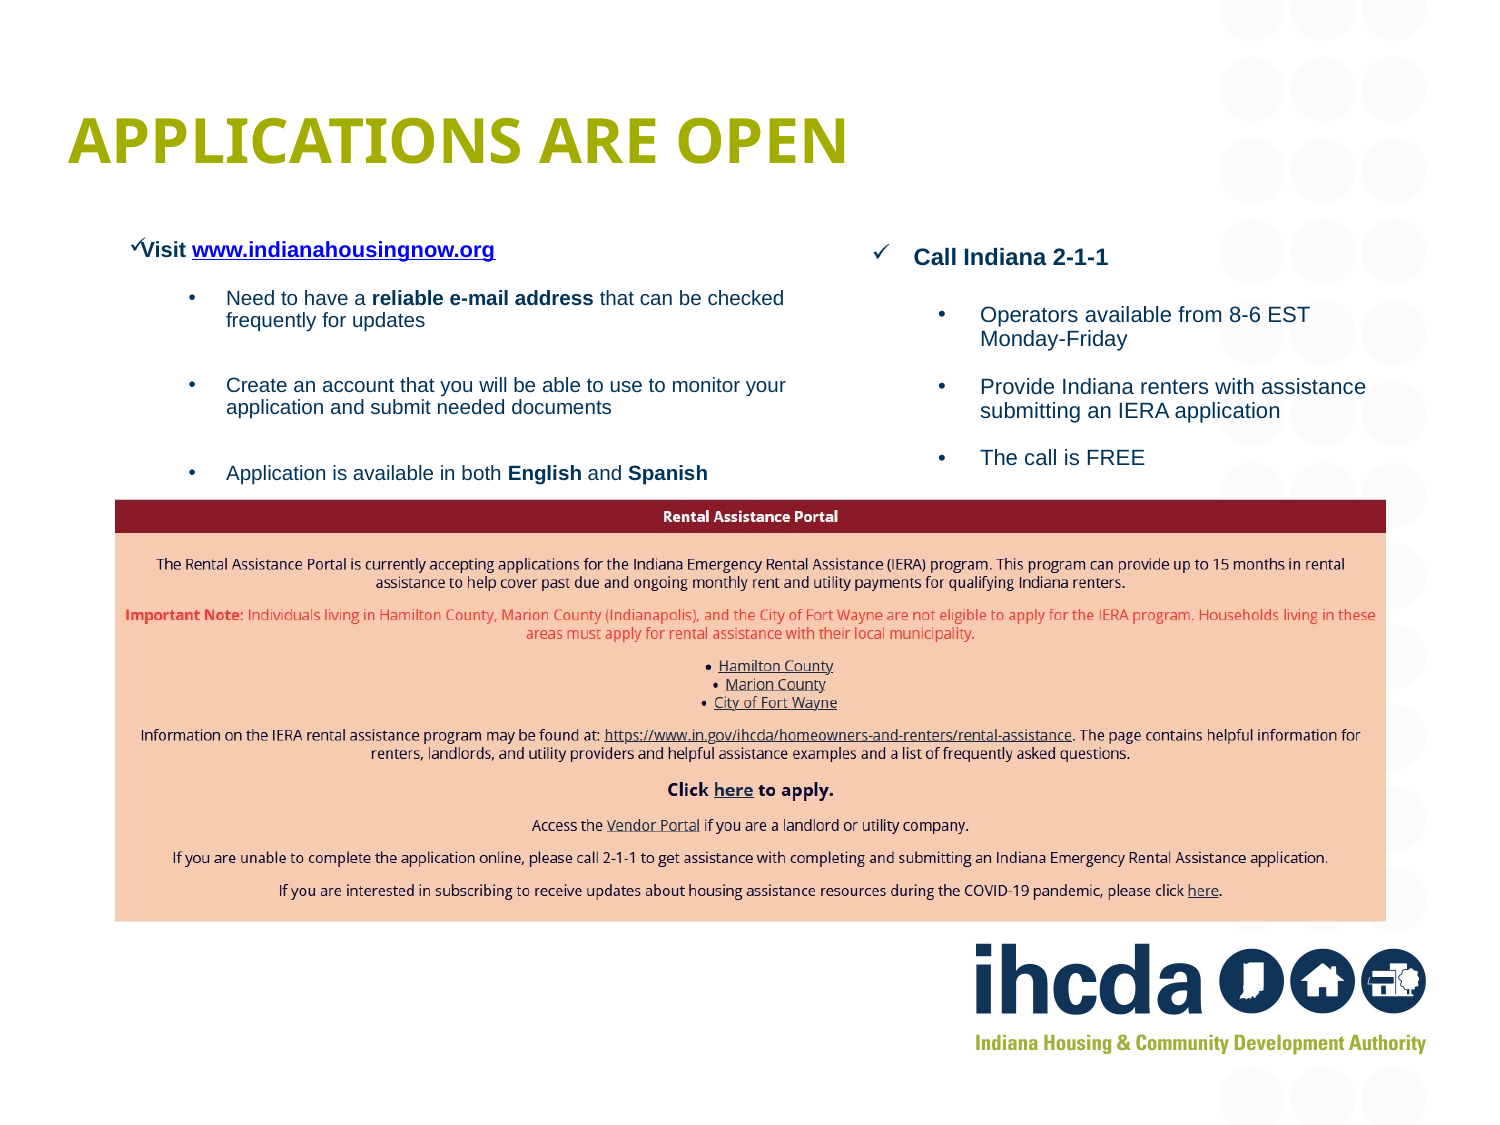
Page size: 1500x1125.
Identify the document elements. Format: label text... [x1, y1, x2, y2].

text_box Call Indiana 2-1-1 Operators available from 8-6 EST Monday-Friday Provide Indiana renters with assistance submitting an IERA application The call is FREE [856, 203, 1386, 495]
list Visit www.indianahousingnow.org Need to have a reliable e-mail address that can be checked frequently for updates Create an account that you will be able to use to monitor your application and submit needed documents Application is available in both English and Spanish [114, 203, 856, 495]
picture [0, 0, 1500, 1125]
title Applications are OPen [53, 45, 1428, 233]
